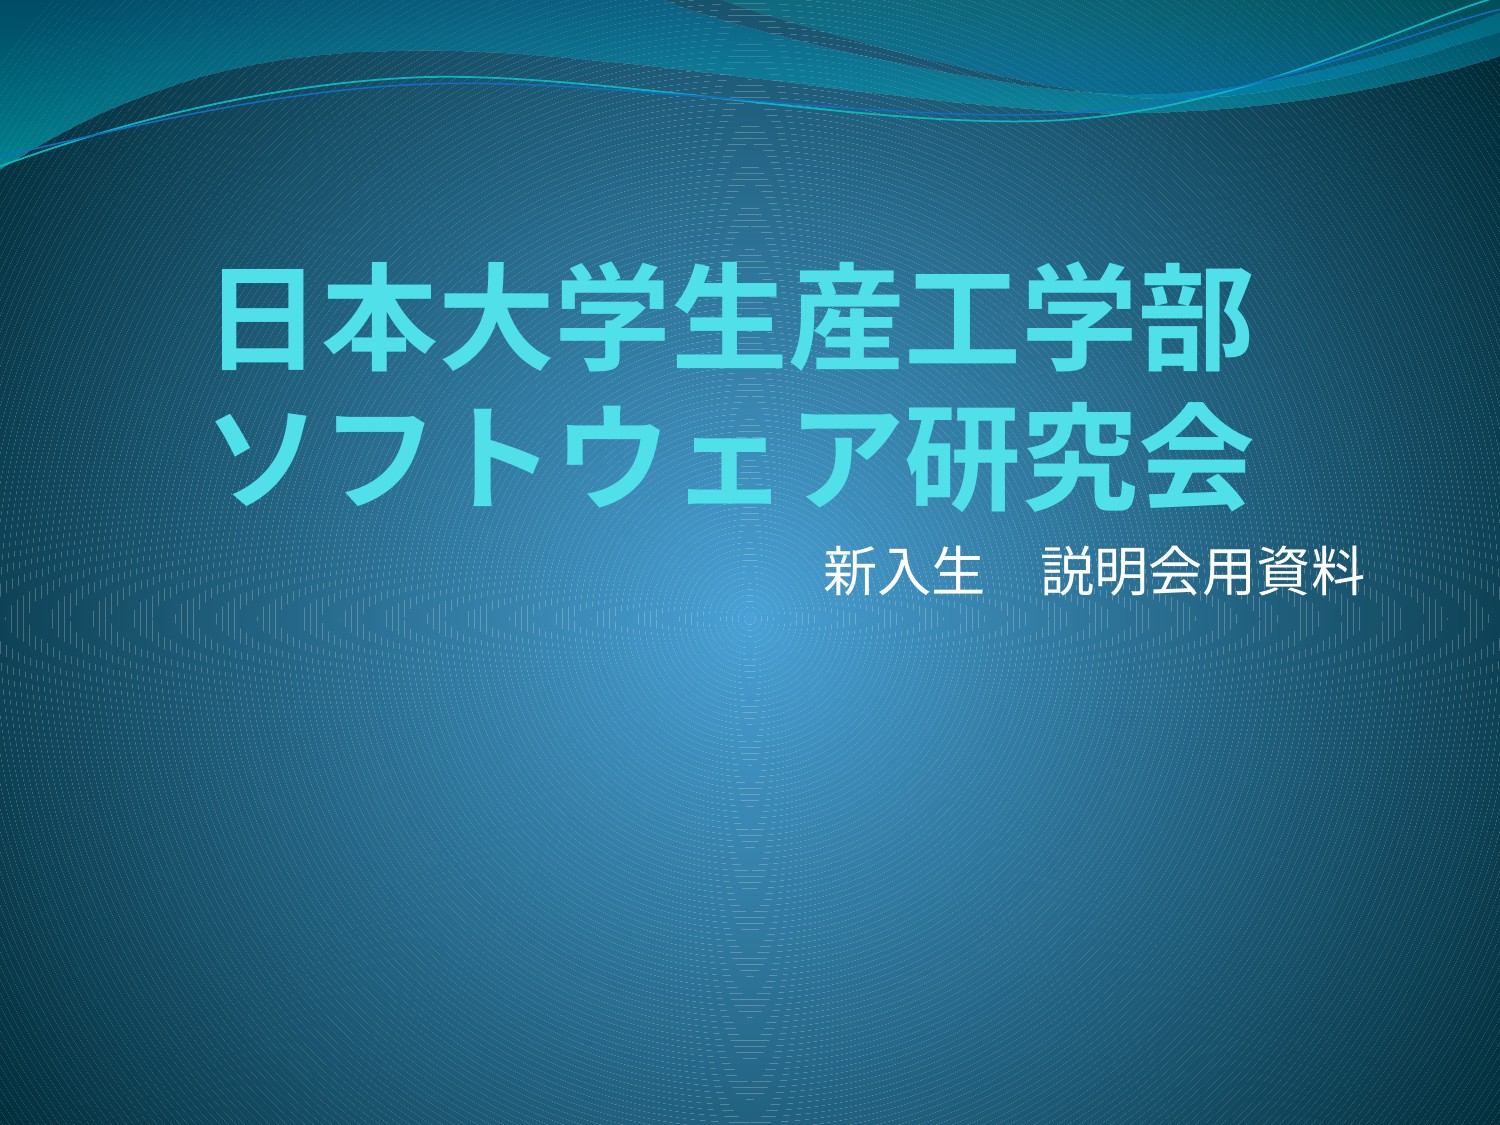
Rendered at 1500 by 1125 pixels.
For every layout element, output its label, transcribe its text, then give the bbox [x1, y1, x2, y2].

subtitle 新入生 説明会用資料 [87, 529, 1376, 818]
title 日本大学生産工学部 ソフトウェア研究会 [87, 224, 1376, 525]
